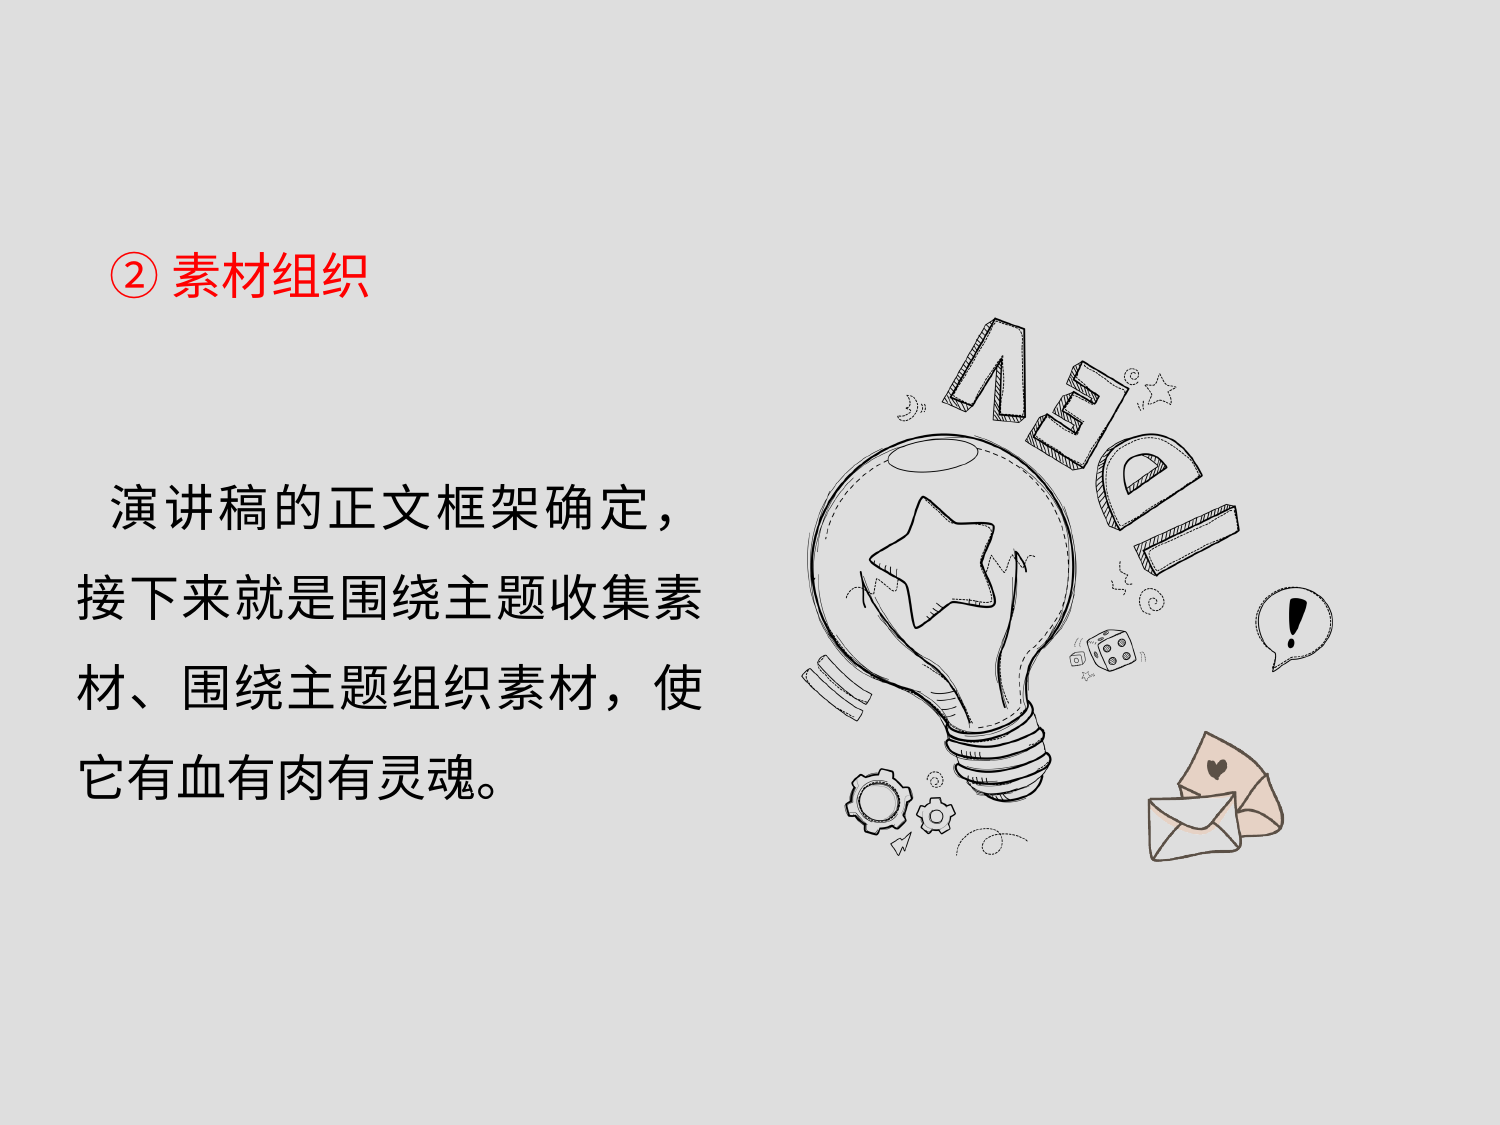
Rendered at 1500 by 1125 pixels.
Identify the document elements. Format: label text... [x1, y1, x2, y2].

text_box ②素材组织 [62, 237, 807, 312]
picture [801, 317, 1333, 872]
text_box 演讲稿的正文框架确定，接下来就是围绕主题收集素材、围绕主题组织素材，使它有血有肉有灵魂。 [62, 439, 719, 815]
